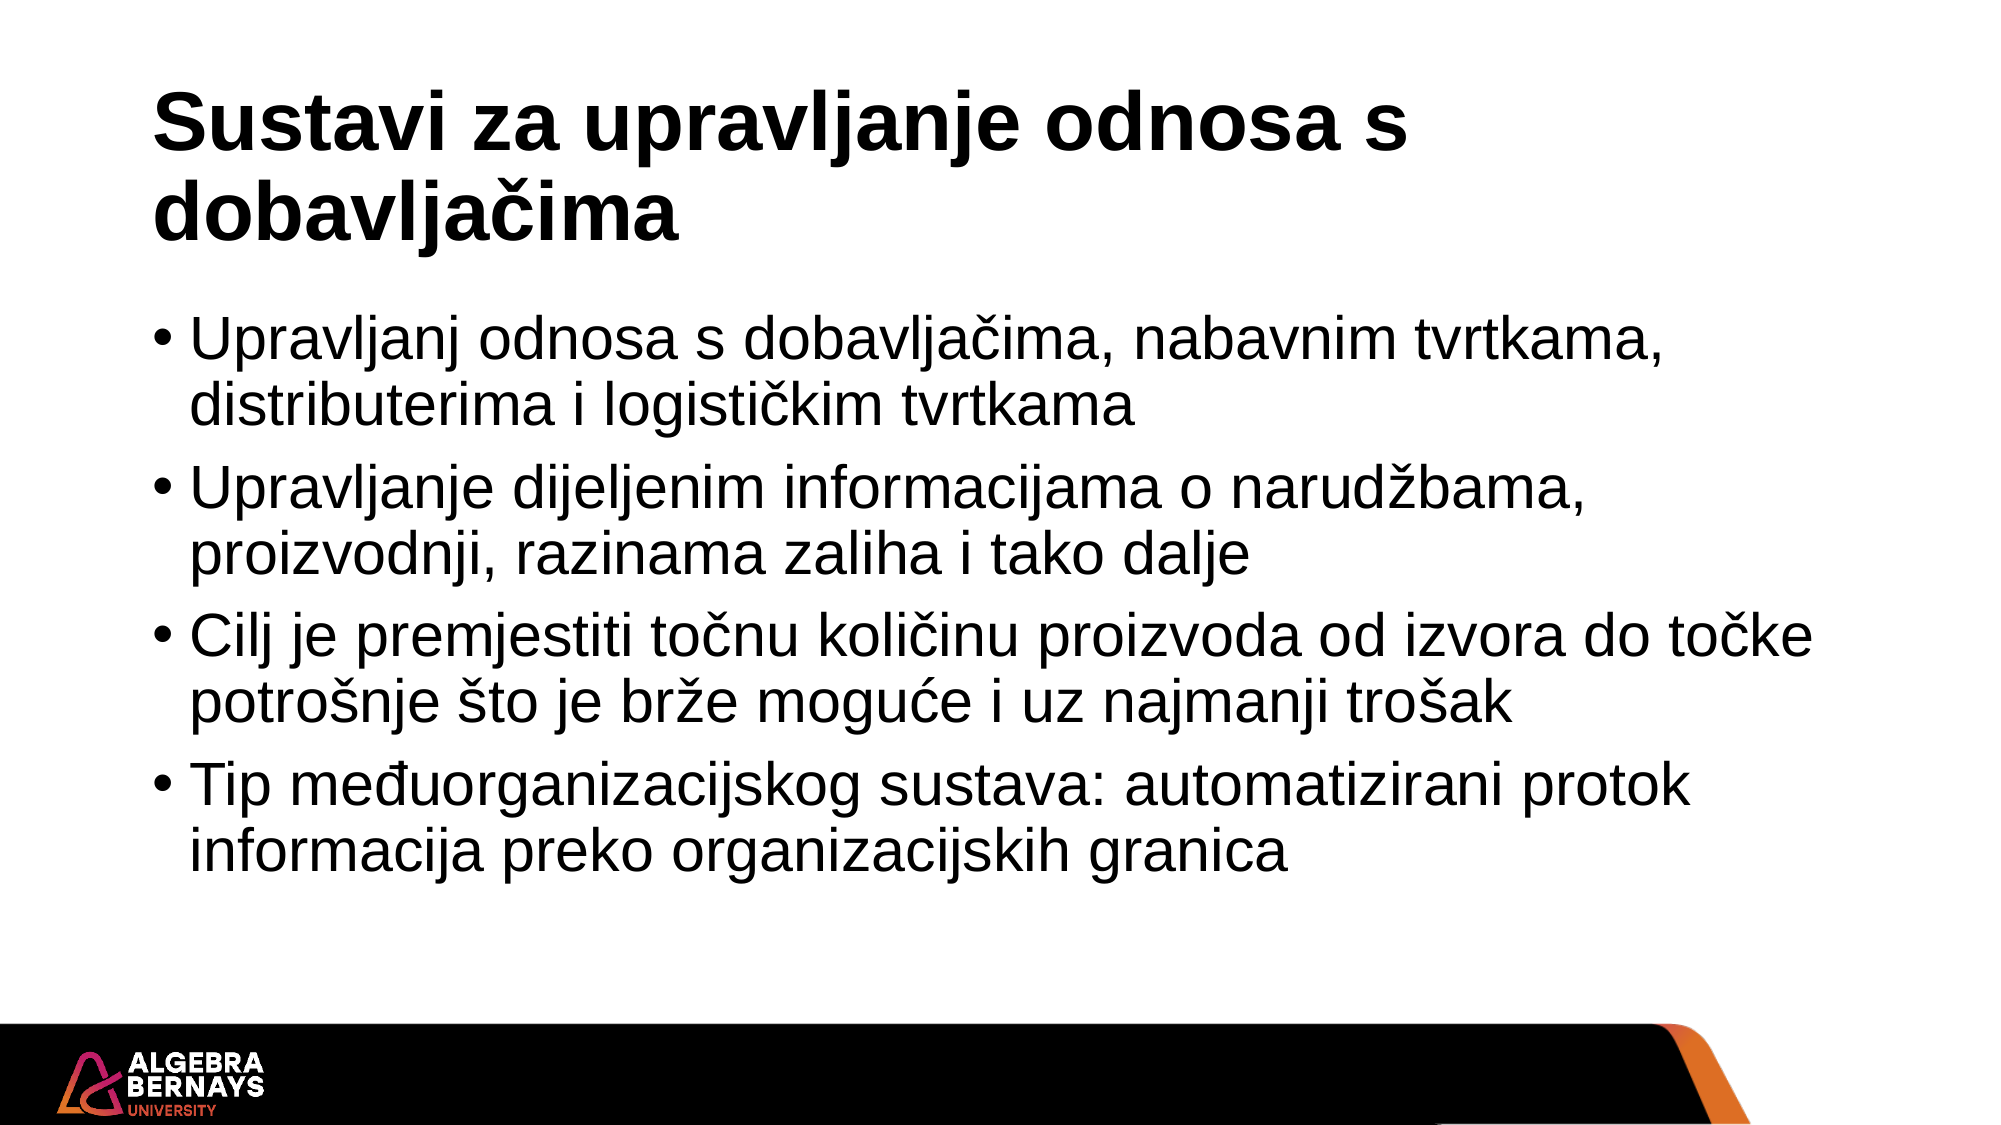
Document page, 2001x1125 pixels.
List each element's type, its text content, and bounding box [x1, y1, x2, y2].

title Sustavi za upravljanje odnosa s dobavljačima [137, 67, 1863, 271]
list Upravljanj odnosa s dobavljačima, nabavnim tvrtkama, distributerima i logističkim tvrtkama Upravljanje dijeljenim informacijama o narudžbama, proizvodnji, razinama zaliha i tako dalje Cilj je premjestiti točnu količinu proizvoda od izvora do točke potrošnje što je brže moguće i uz najmanji trošak Tip međuorganizacijskog sustava: automatizirani protok informacija preko organizacijskih granica [137, 299, 1863, 953]
picture [0, 1023, 1958, 1125]
